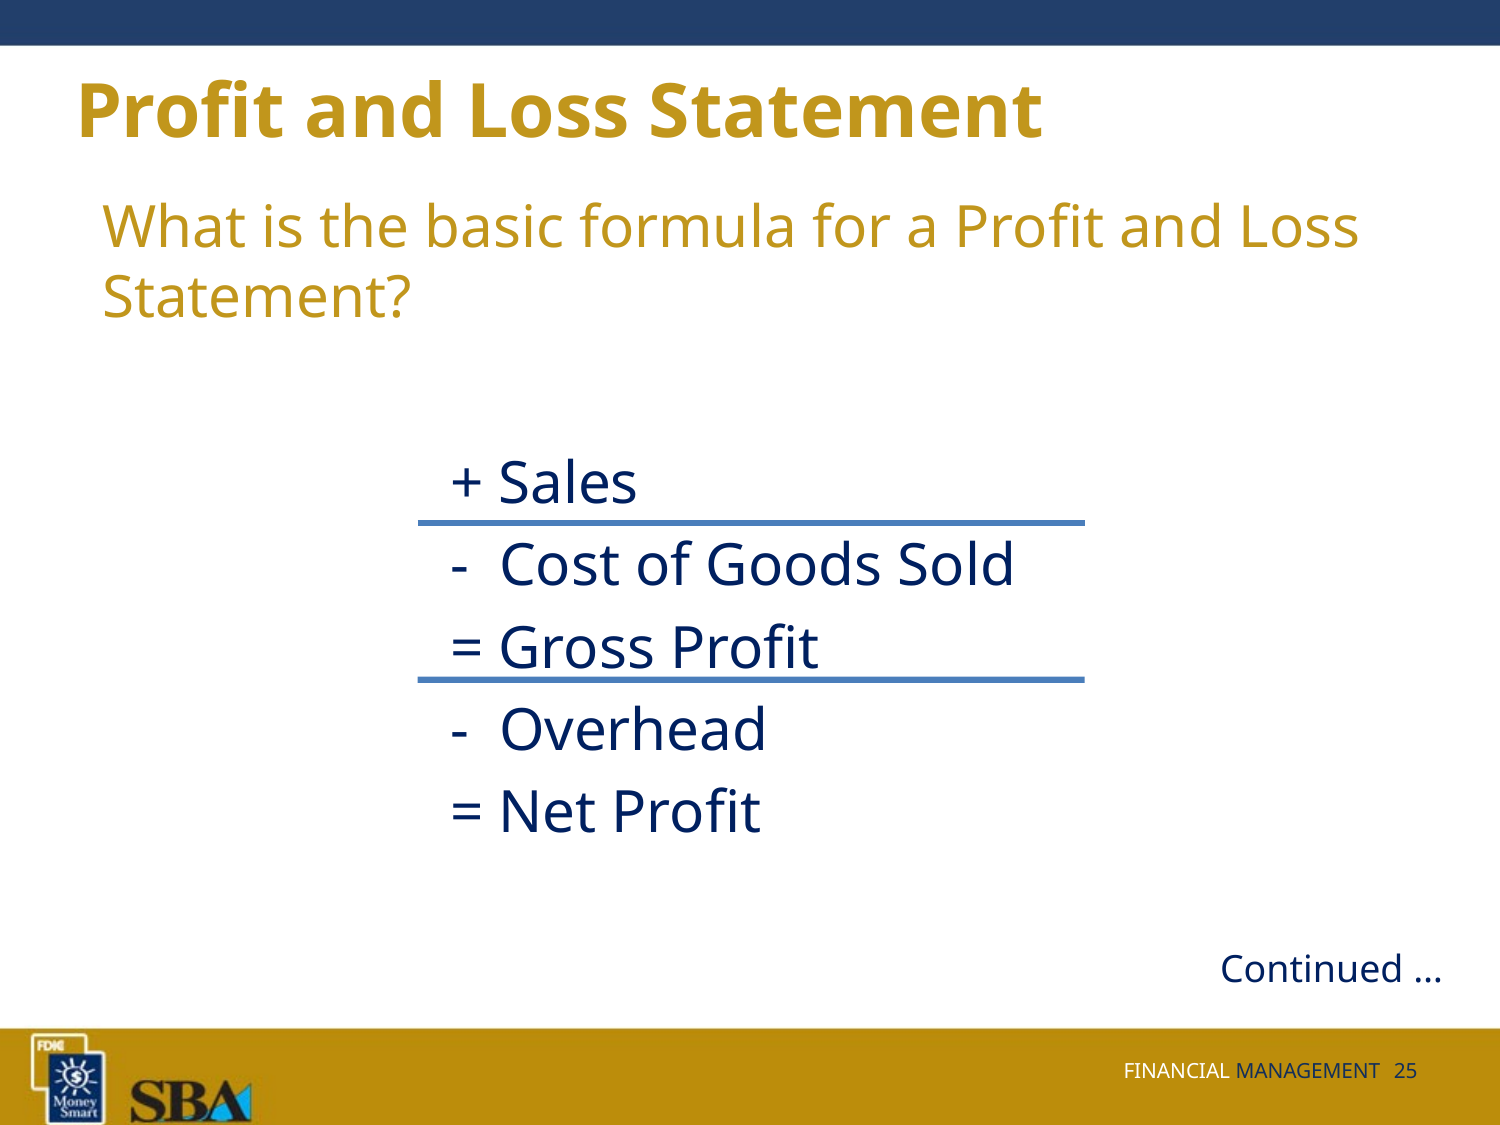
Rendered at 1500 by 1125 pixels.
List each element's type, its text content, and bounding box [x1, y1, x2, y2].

picture [0, 0, 1500, 1125]
list + Sales - Cost of Goods Sold = Gross Profit - Overhead = Net Profit [74, 411, 1426, 1125]
text_box Continued … [1212, 937, 1451, 998]
title Profit and Loss Statement [74, 61, 1426, 163]
text_box What is the basic formula for a Profit and Loss Statement? [87, 181, 1413, 337]
